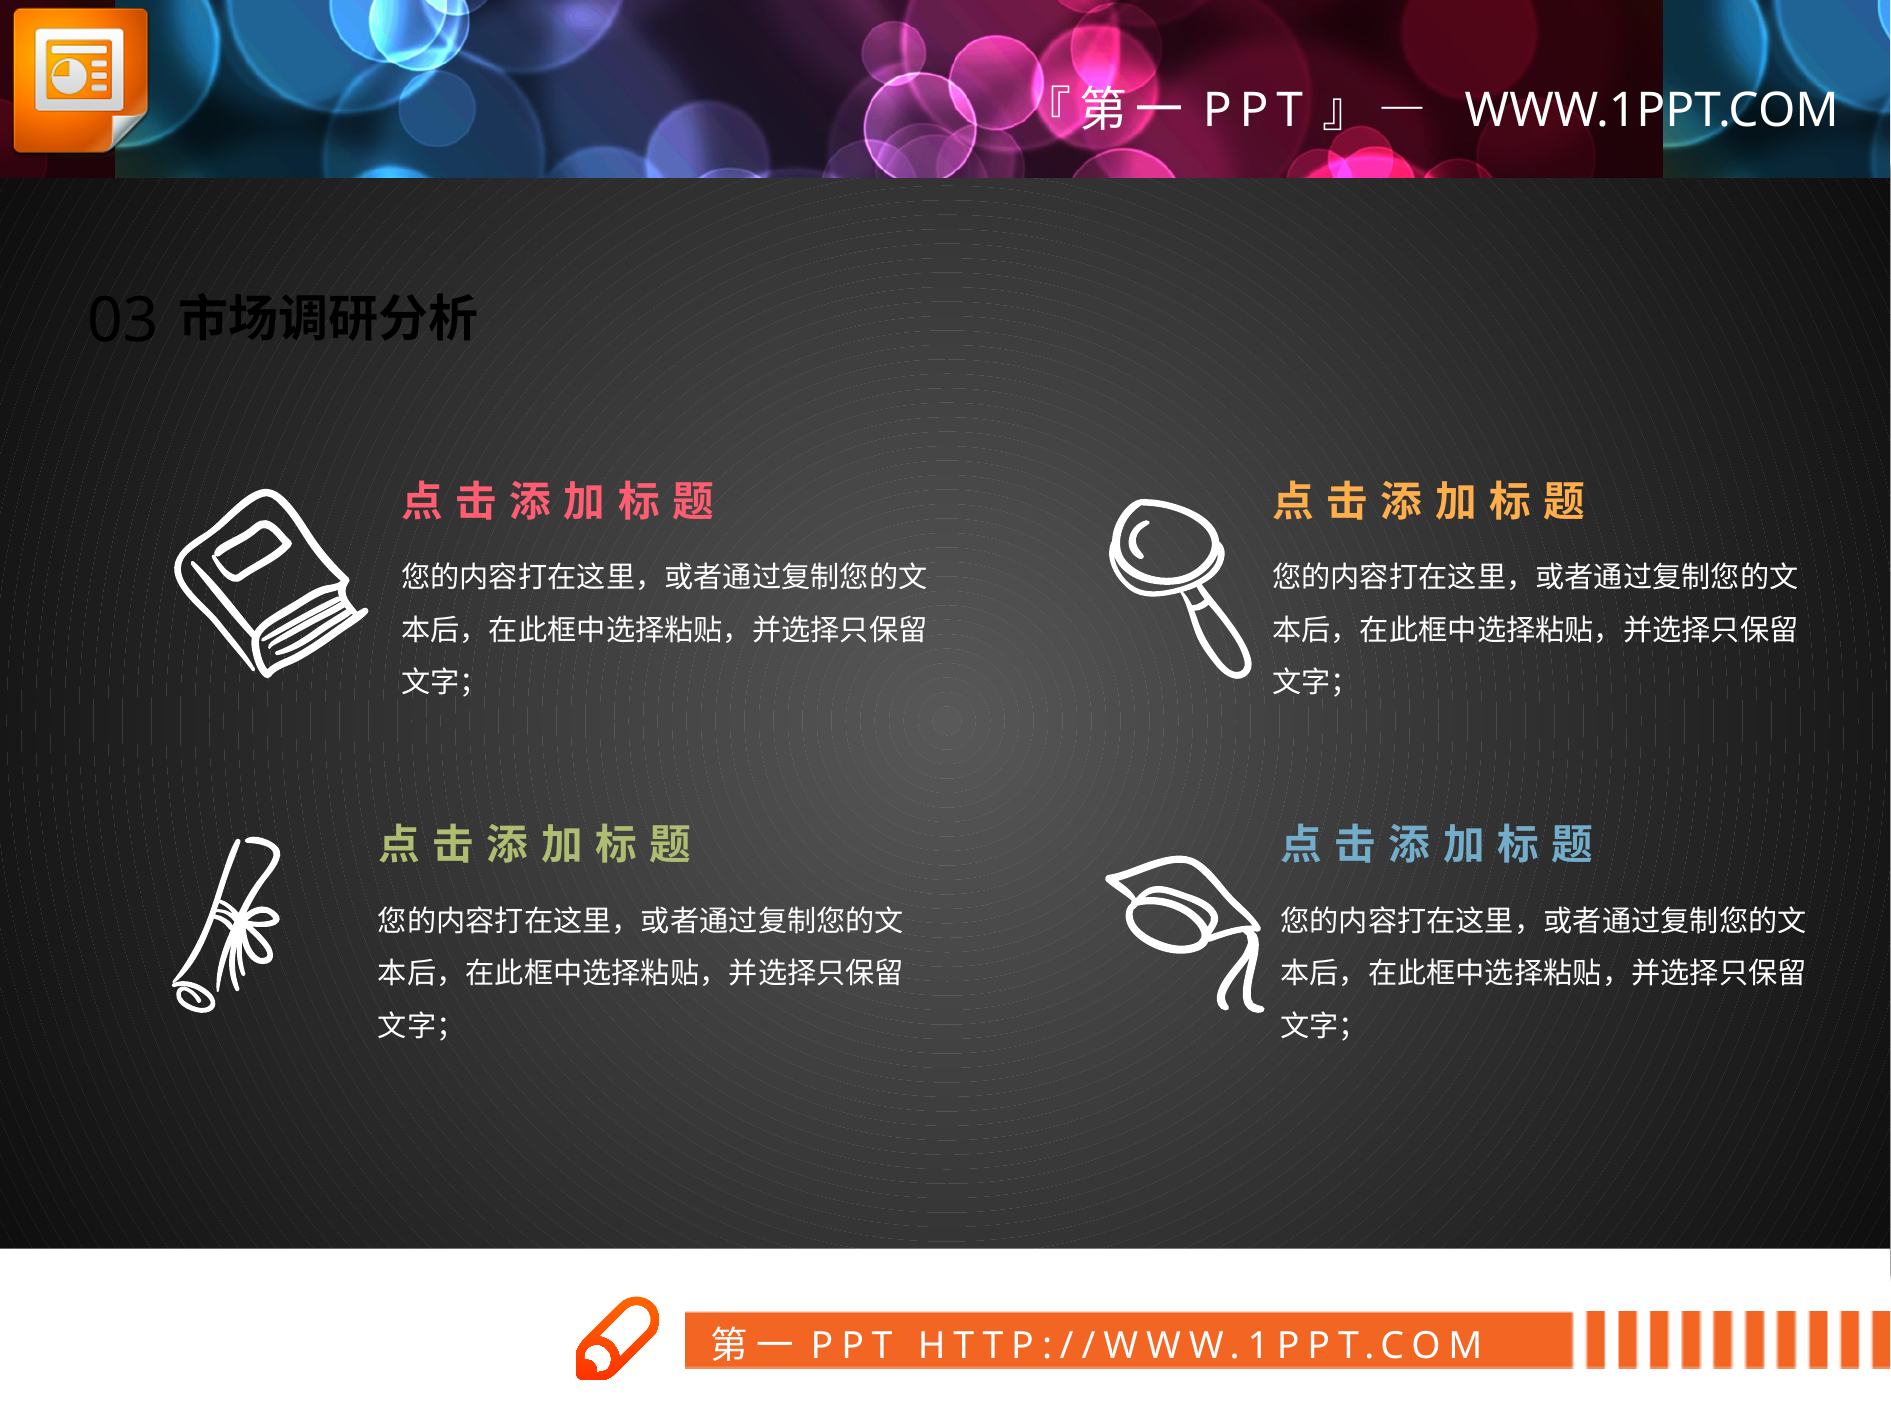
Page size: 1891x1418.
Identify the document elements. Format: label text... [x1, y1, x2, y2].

text_box [1105, 855, 1265, 1013]
text_box 您的内容打在这里，或者通过复制您的文本后，在此框中选择粘贴，并选择只保留文字； [1265, 877, 1841, 1050]
picture [0, 0, 1891, 178]
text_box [1103, 497, 1254, 680]
text_box 您的内容打在这里，或者通过复制您的文本后，在此框中选择粘贴，并选择只保留文字； [386, 533, 966, 706]
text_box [170, 832, 286, 1015]
text_box 点击添加标题 [386, 466, 851, 532]
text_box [170, 486, 371, 680]
text_box 03 [70, 271, 175, 362]
text_box 您的内容打在这里，或者通过复制您的文本后，在此框中选择粘贴，并选择只保留文字； [1257, 533, 1841, 706]
text_box 点击添加标题 [1265, 810, 1747, 875]
text_box 点击添加标题 [1257, 466, 1721, 532]
text_box 市场调研分析 [175, 279, 644, 354]
picture [685, 1311, 1891, 1369]
text_box 您的内容打在这里，或者通过复制您的文本后，在此框中选择粘贴，并选择只保留文字； [363, 877, 921, 1050]
text_box 点击添加标题 [363, 810, 835, 875]
